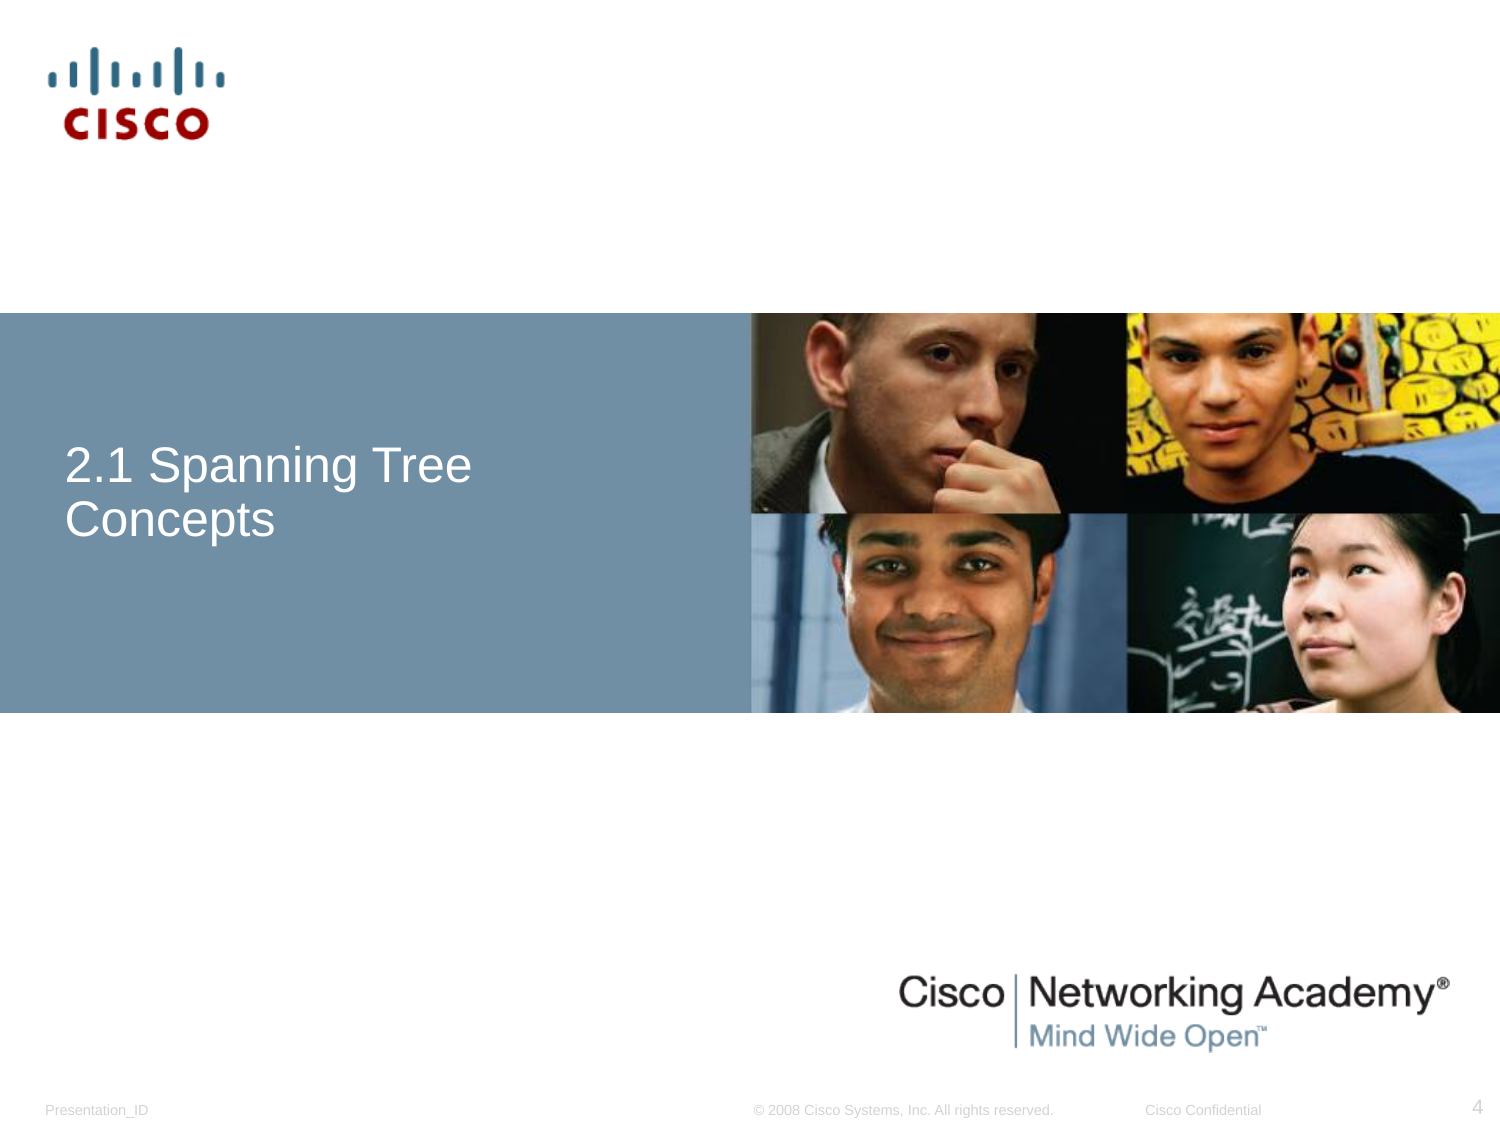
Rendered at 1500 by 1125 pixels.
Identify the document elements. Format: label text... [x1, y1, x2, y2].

title 2.1 Spanning Tree Concepts [50, 371, 684, 615]
picture [40, 19, 233, 168]
picture [899, 974, 1450, 1053]
picture [0, 313, 1500, 713]
